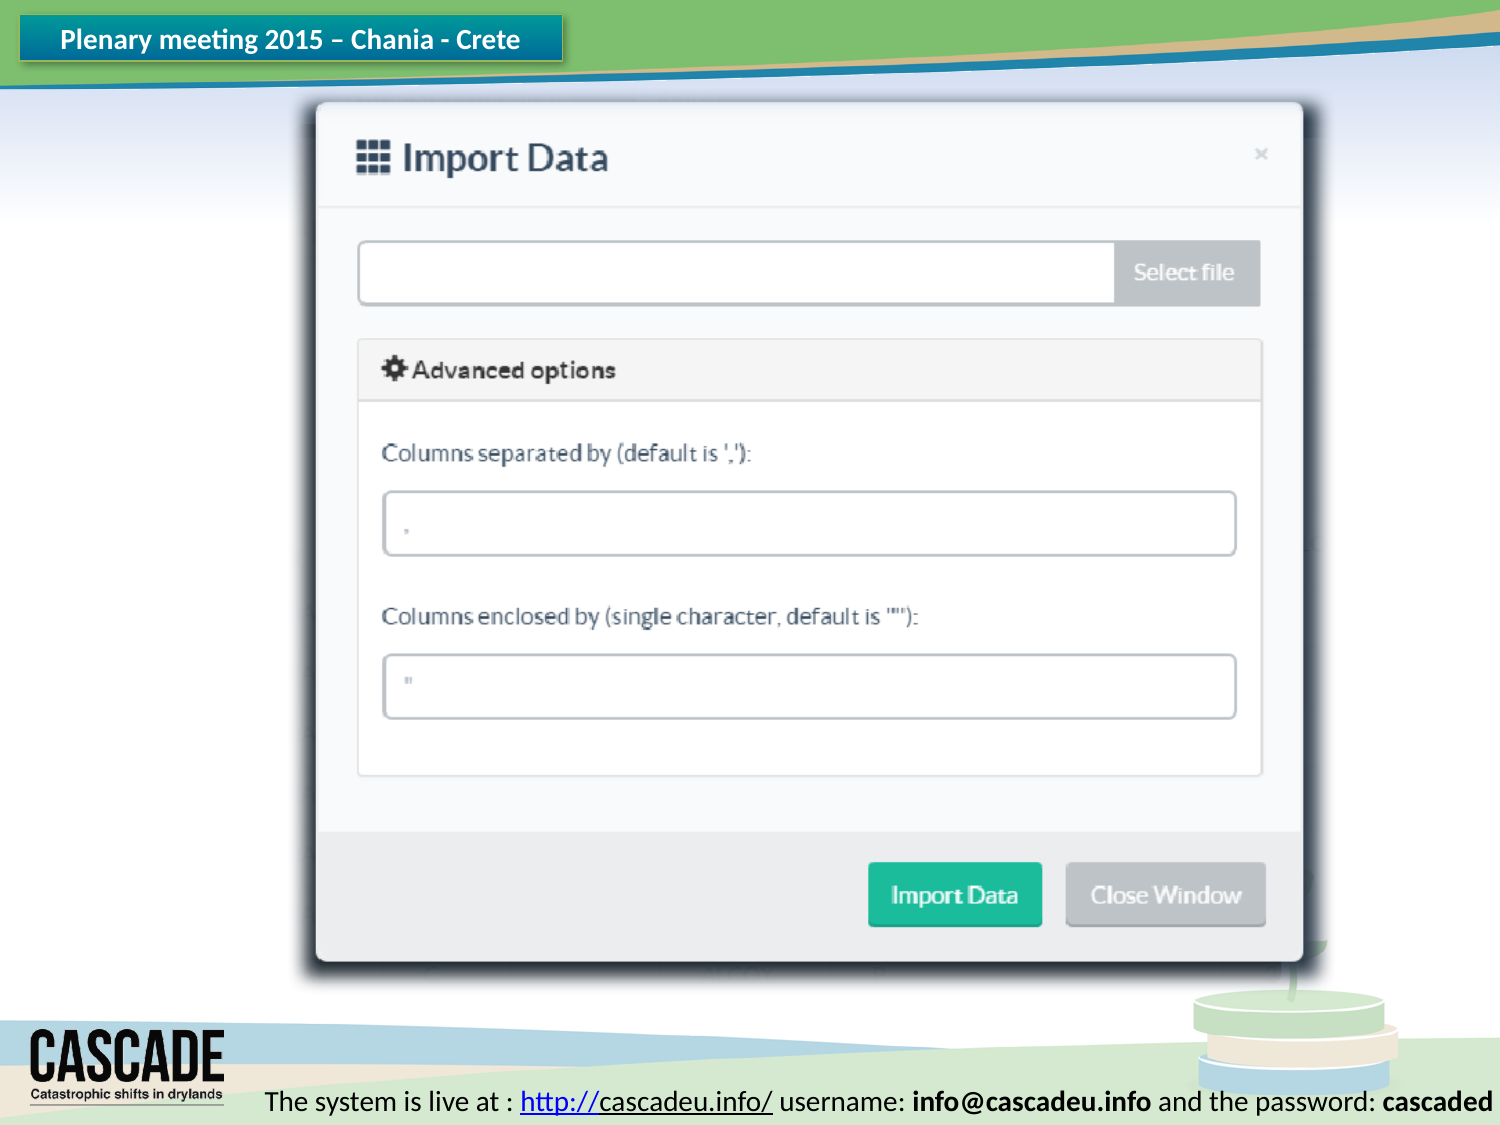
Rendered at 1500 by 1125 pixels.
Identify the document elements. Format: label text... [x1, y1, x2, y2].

text_box The system is live at : http://cascadeu.info/ username: info@cascadeu.info and the password: cascaded [249, 1074, 1500, 1125]
picture [0, 0, 1500, 90]
picture [29, 1029, 224, 1106]
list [287, 87, 1338, 996]
